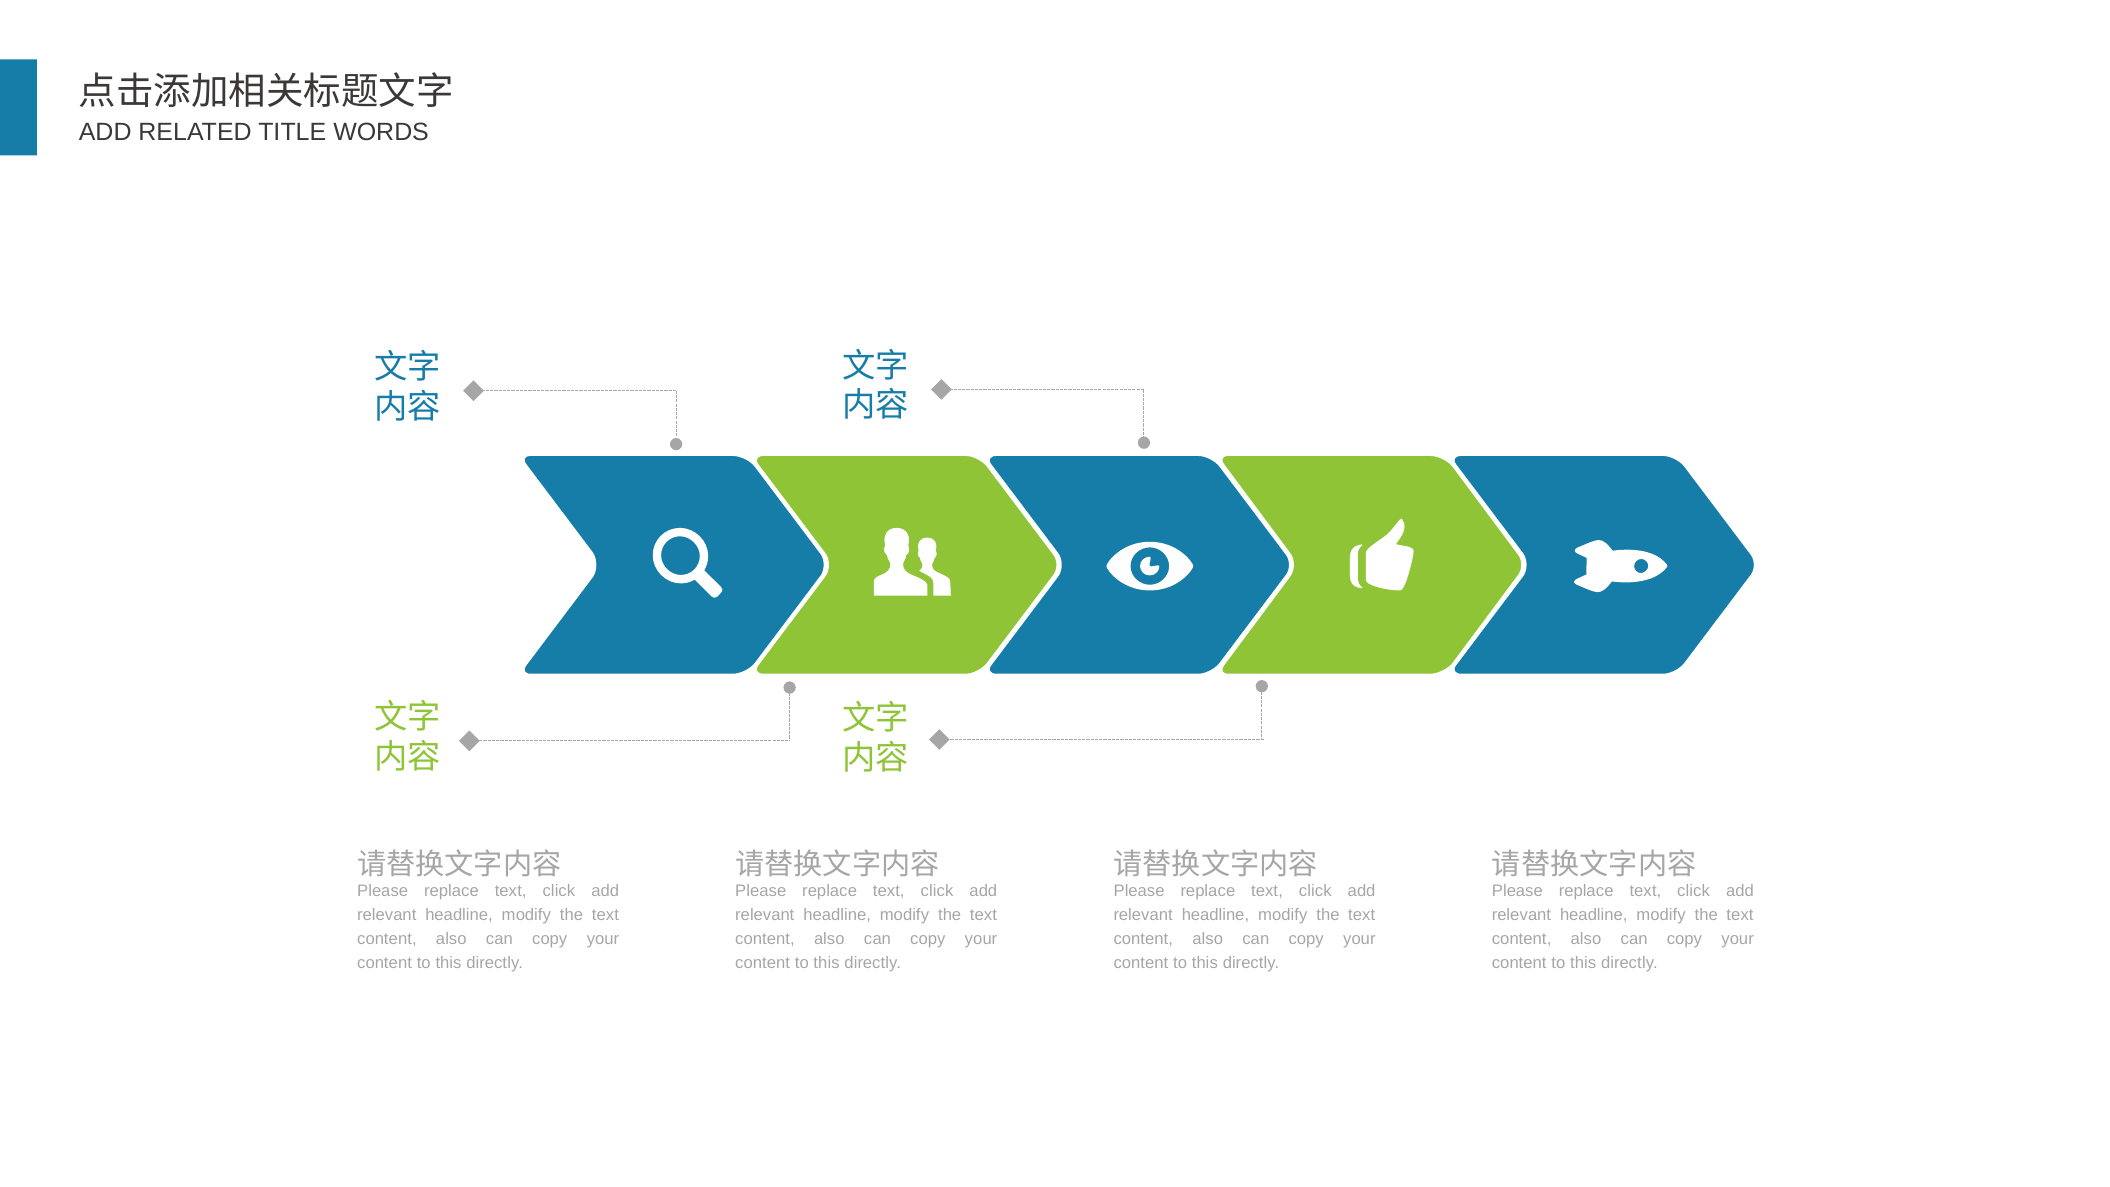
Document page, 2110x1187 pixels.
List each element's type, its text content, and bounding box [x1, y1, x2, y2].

text_box 请替换文字内容 [1491, 838, 1704, 876]
text_box Please replace text, click add relevant headline, modify the text content, also can copy your content to this directly. [356, 876, 620, 972]
text_box 请替换文字内容 [735, 838, 948, 876]
text_box 文字内容 [366, 345, 449, 426]
text_box 文字内容 [834, 343, 917, 424]
text_box 请替换文字内容 [1113, 838, 1326, 876]
text_box Please replace text, click add relevant headline, modify the text content, also can copy your content to this directly. [1113, 876, 1376, 972]
text_box 点击添加相关标题文字 [62, 59, 470, 121]
text_box ADD RELATED TITLE WORDS [62, 107, 446, 154]
text_box 文字内容 [834, 695, 917, 776]
text_box Please replace text, click add relevant headline, modify the text content, also can copy your content to this directly. [735, 876, 998, 972]
text_box Please replace text, click add relevant headline, modify the text content, also can copy your content to this directly. [1491, 876, 1755, 972]
text_box 文字内容 [366, 695, 449, 775]
text_box 请替换文字内容 [356, 838, 570, 876]
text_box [520, 454, 1757, 676]
